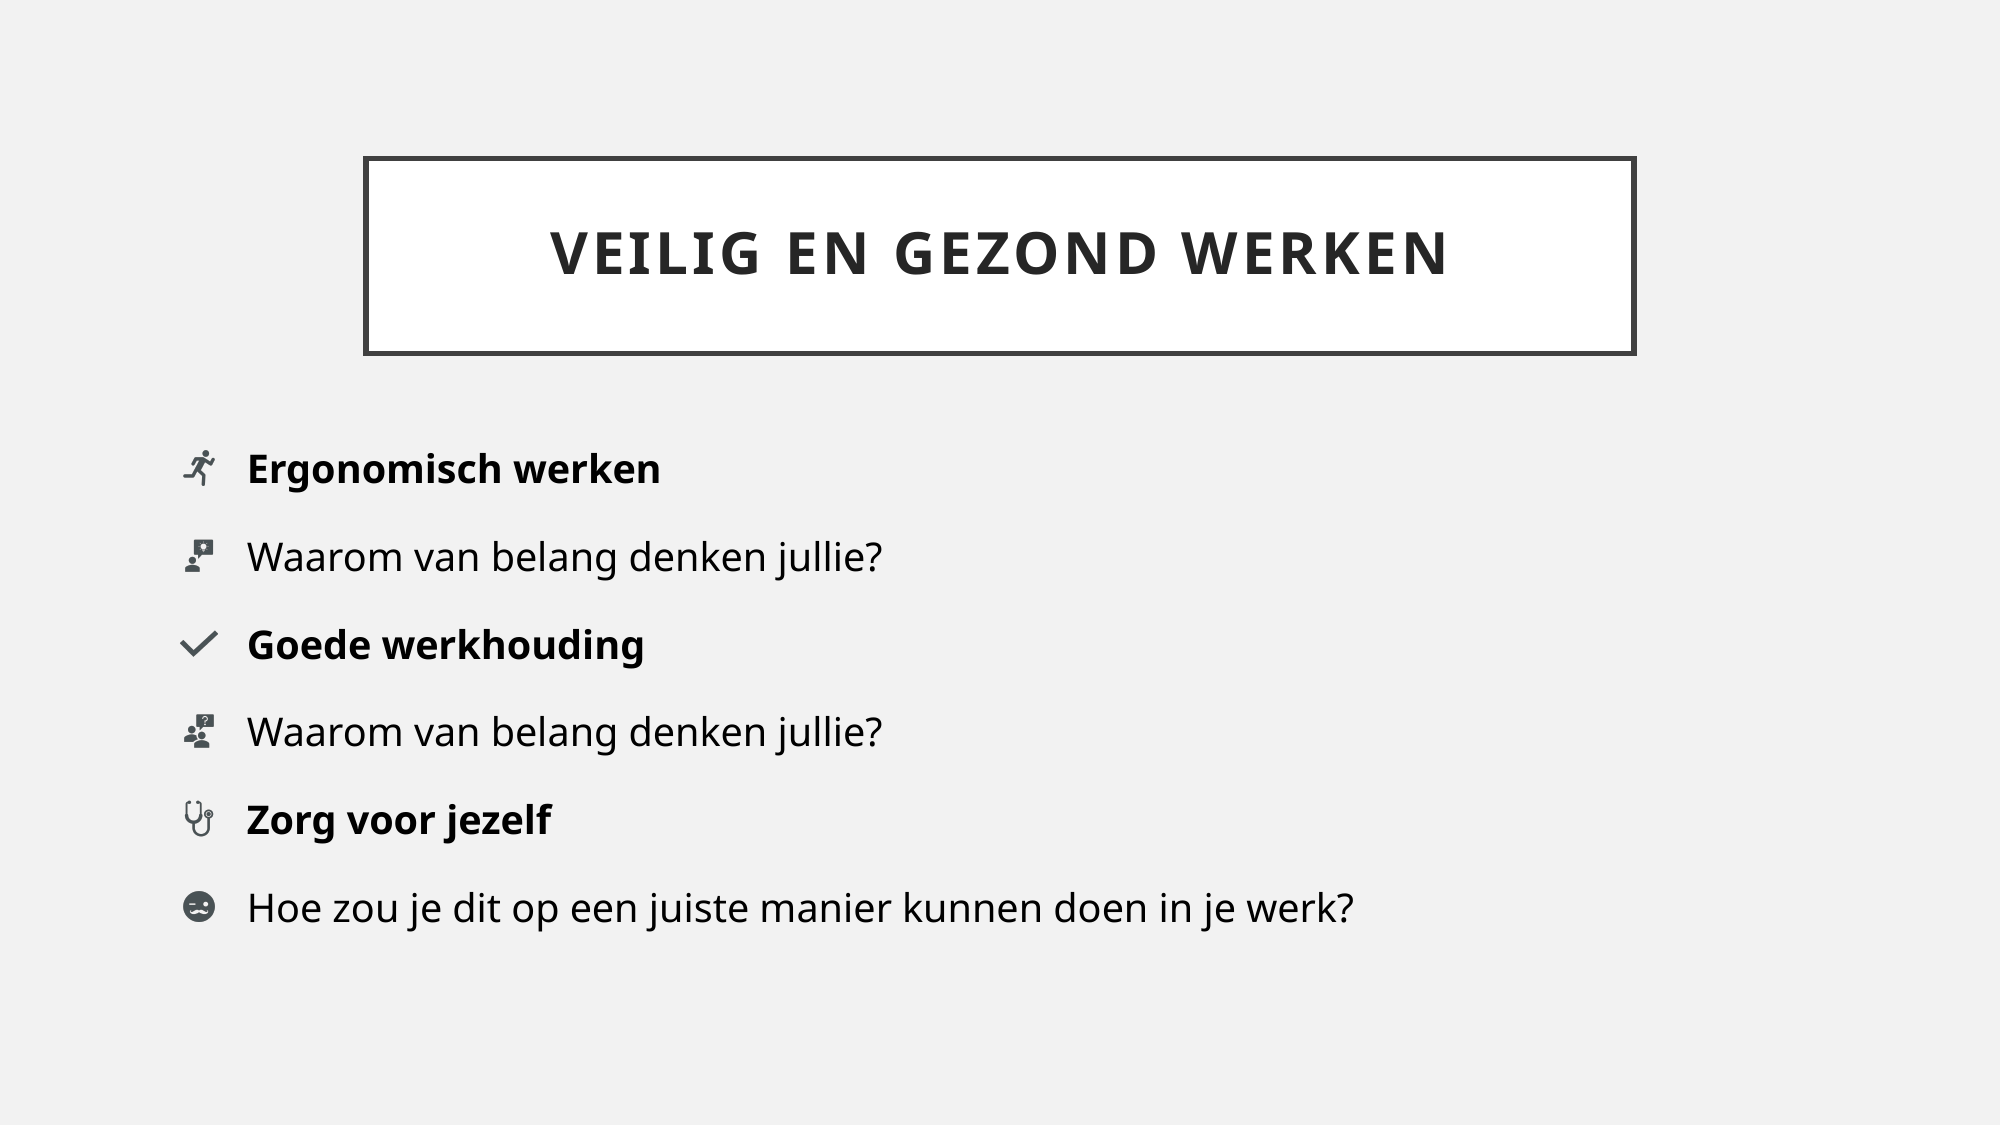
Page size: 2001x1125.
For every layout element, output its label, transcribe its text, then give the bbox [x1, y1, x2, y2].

title Veilig en gezond werken [363, 156, 1637, 356]
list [158, 432, 1842, 942]
